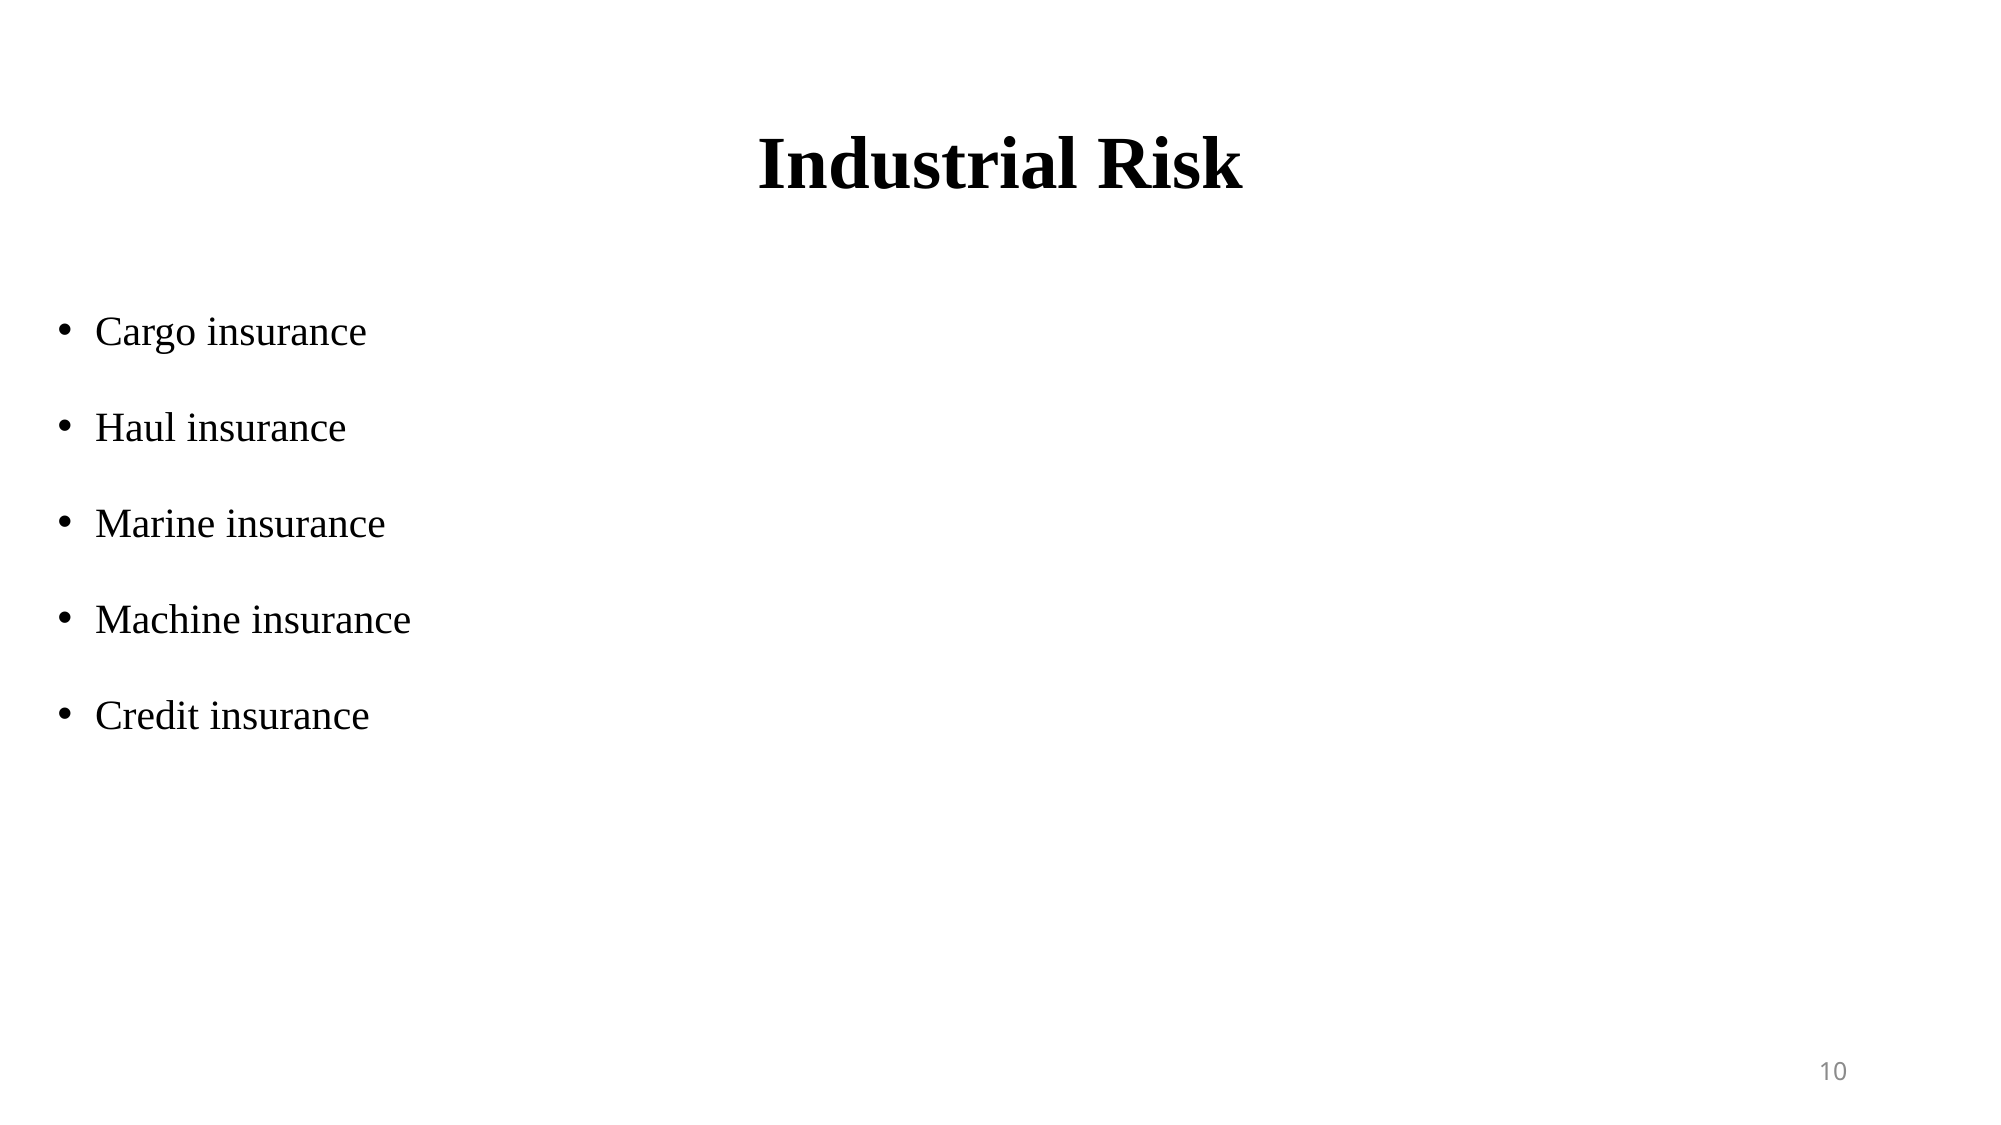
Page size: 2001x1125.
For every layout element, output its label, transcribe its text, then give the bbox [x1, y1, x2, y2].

title Industrial Risk [32, 107, 1969, 222]
slide_number 10 [1412, 1042, 1863, 1103]
list Cargo insurance Haul insurance Marine insurance Machine insurance Credit insurance [42, 271, 1978, 924]
